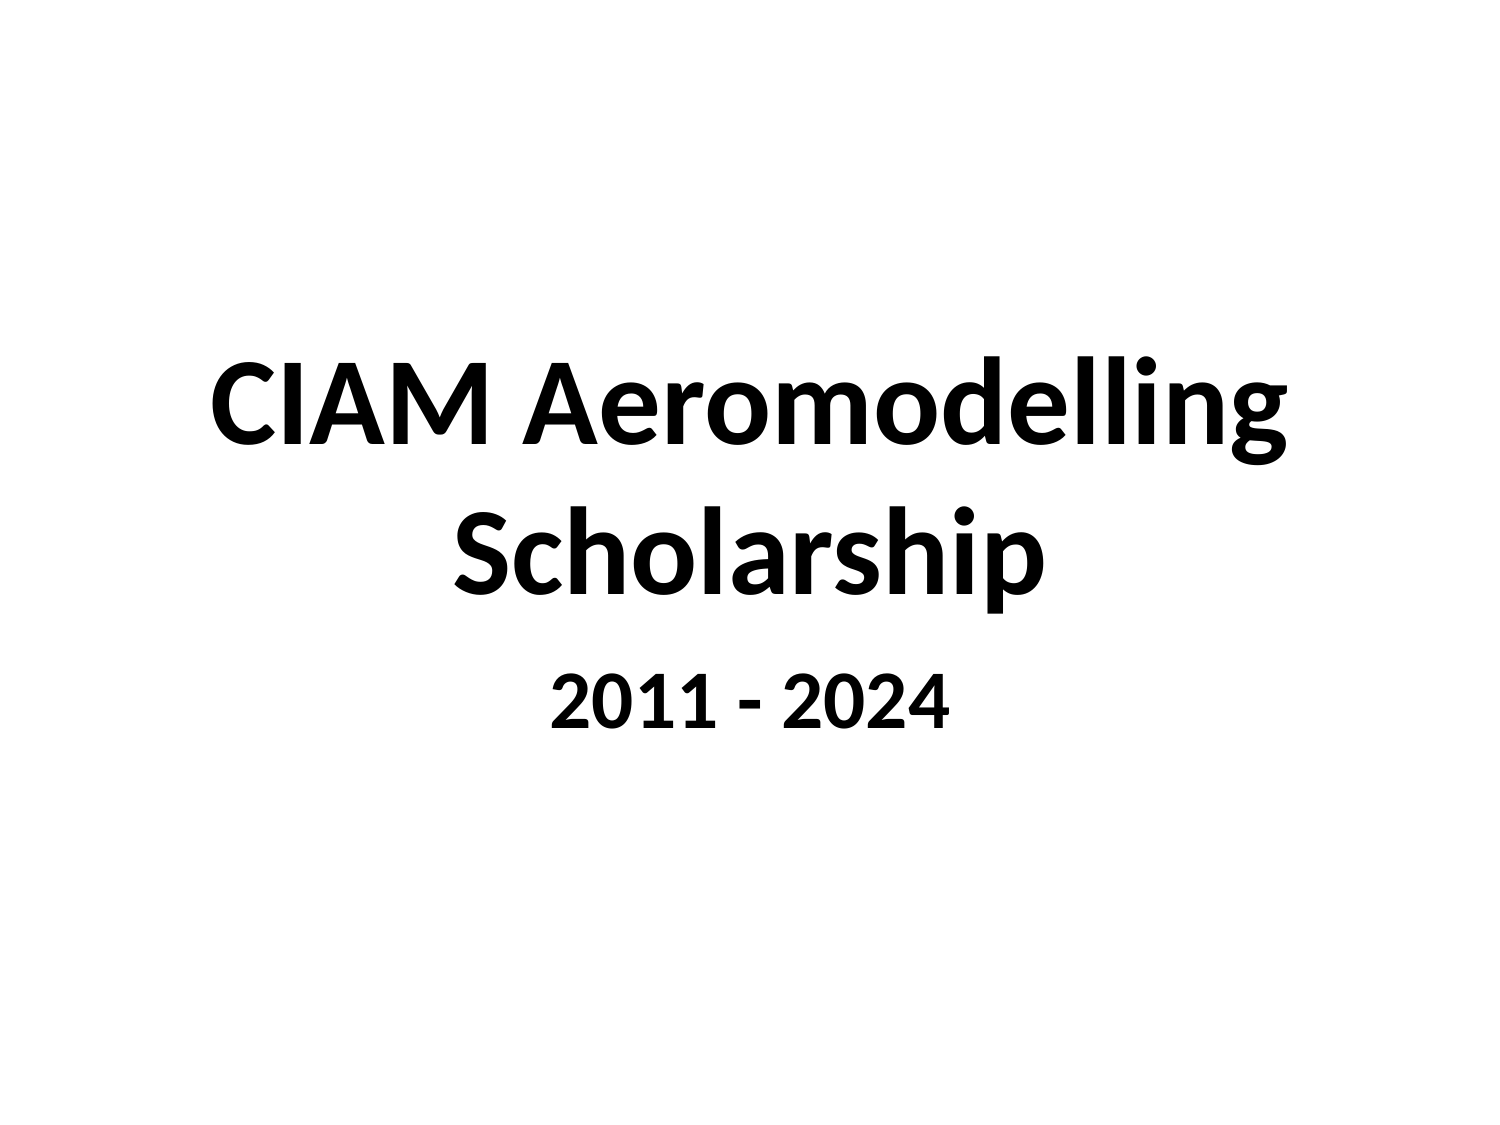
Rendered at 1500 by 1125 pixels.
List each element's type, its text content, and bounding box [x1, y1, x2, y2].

title CIAM Aeromodelling Scholarship [112, 349, 1388, 591]
subtitle 2011 - 2024 [224, 637, 1276, 926]
